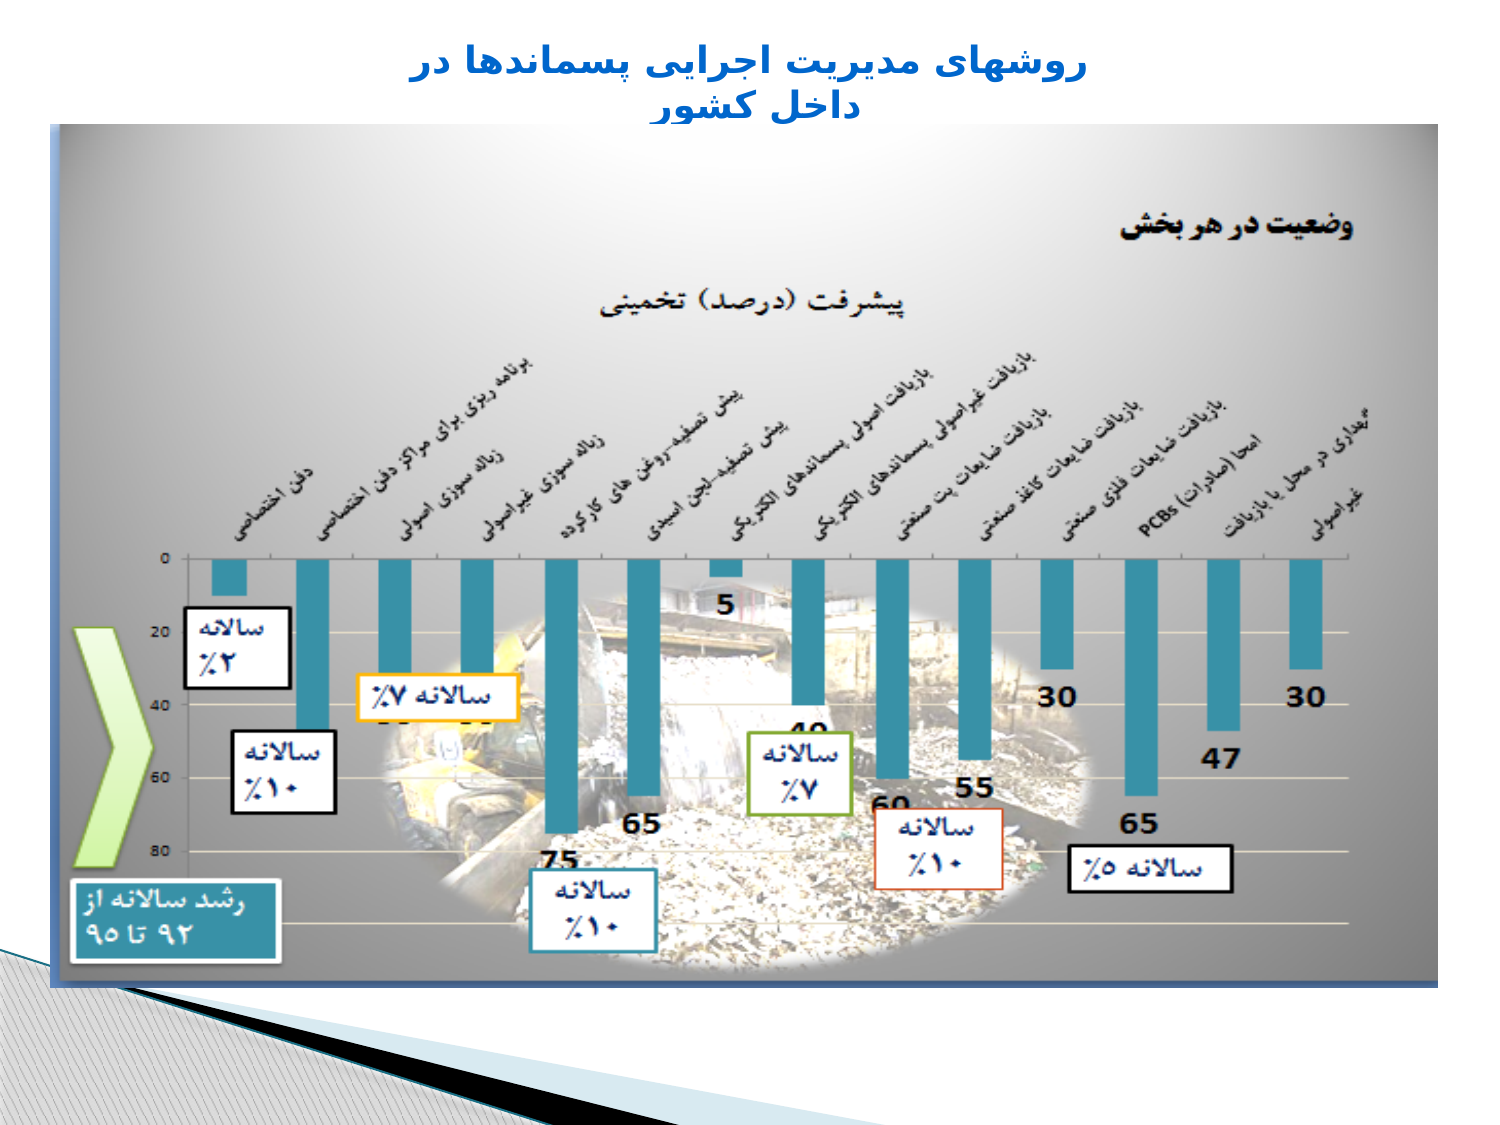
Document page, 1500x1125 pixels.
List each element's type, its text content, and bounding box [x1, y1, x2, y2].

picture [49, 124, 1438, 988]
text_box روشهای مدیریت اجرایی پسماندها در داخل کشور [360, 29, 1140, 124]
